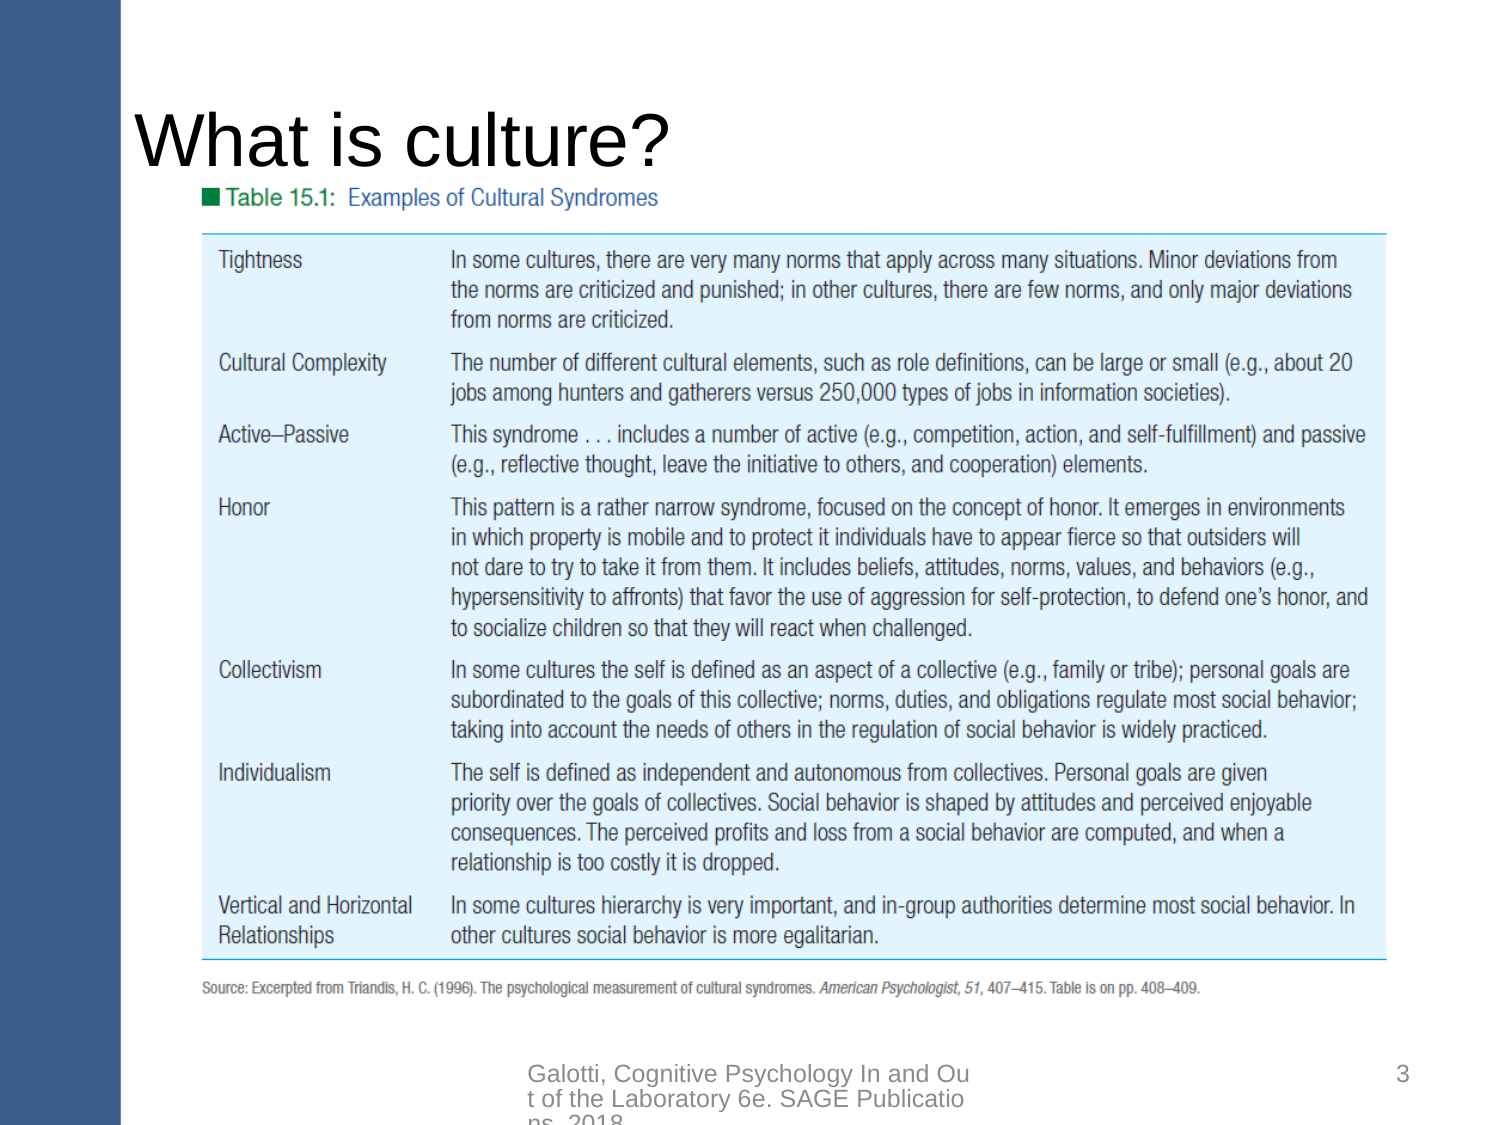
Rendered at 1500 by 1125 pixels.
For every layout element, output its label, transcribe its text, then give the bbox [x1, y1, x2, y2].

title What is culture? [119, 42, 1470, 230]
slide_number 3 [1074, 1042, 1425, 1103]
footer Galotti, Cognitive Psychology In and Out of the Laboratory 6e. SAGE Publications, 2018. [512, 1042, 988, 1103]
picture [0, 0, 1500, 1125]
